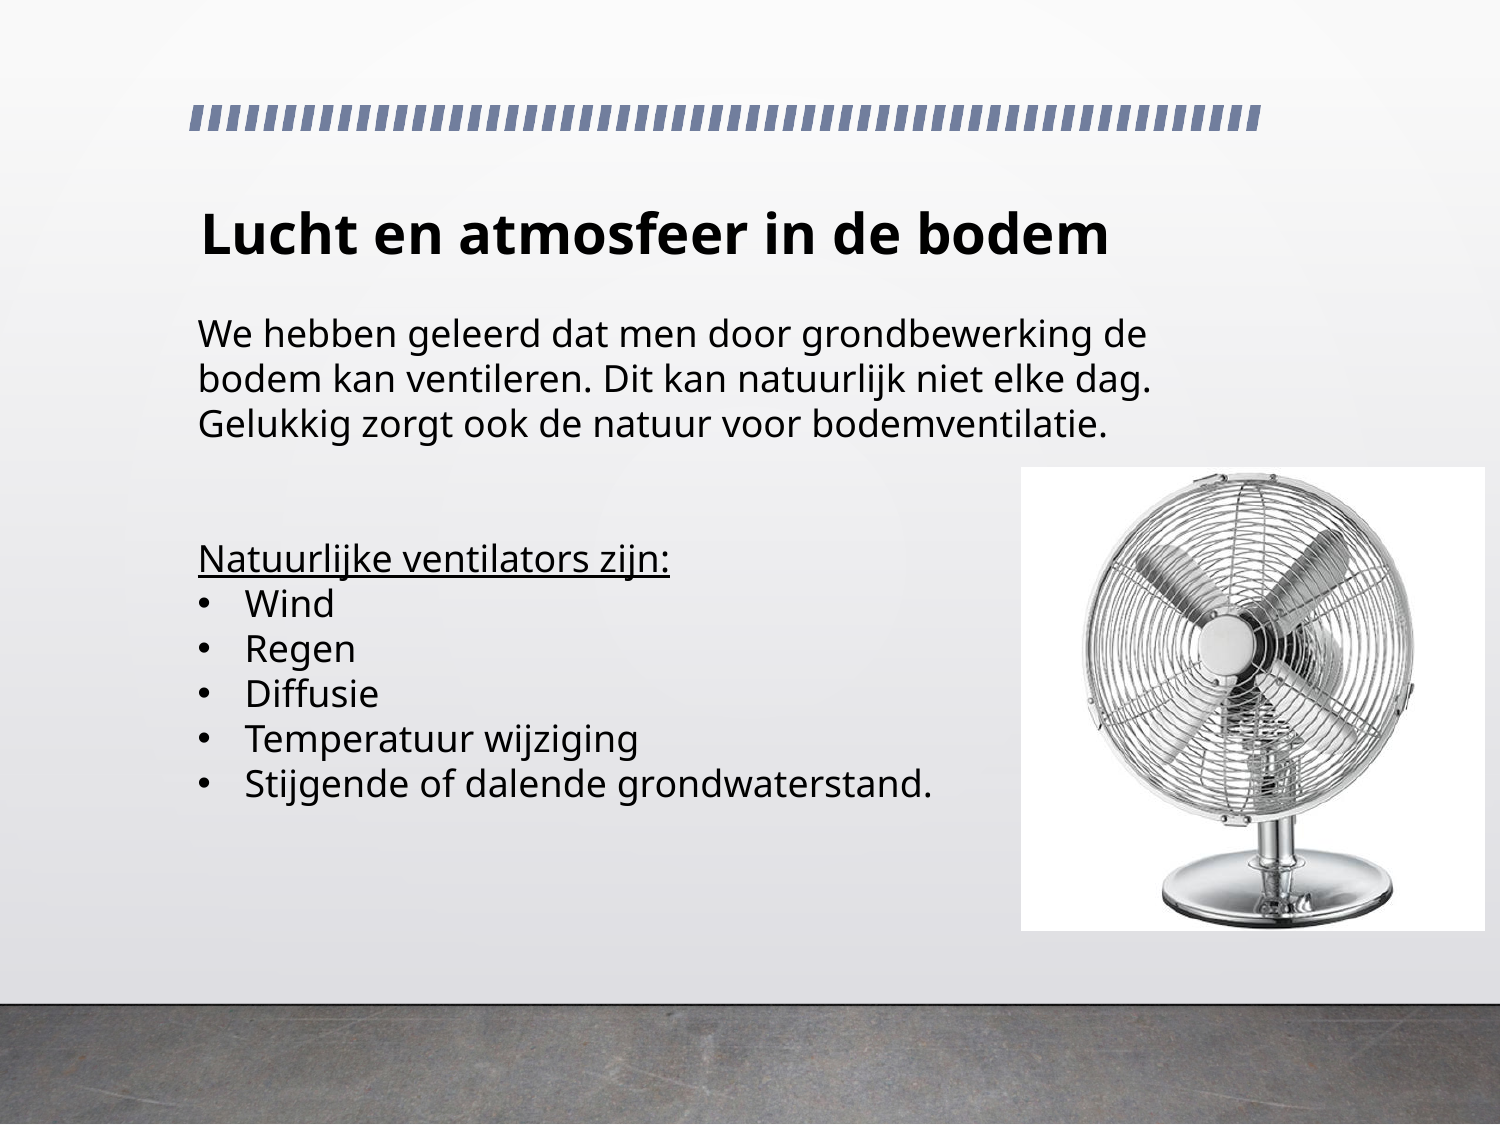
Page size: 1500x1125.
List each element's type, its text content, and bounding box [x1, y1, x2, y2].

picture [0, 1004, 1500, 1124]
picture [1021, 467, 1485, 931]
title Lucht en atmosfeer in de bodem [112, 125, 1199, 268]
text_box We hebben geleerd dat men door grondbewerking de bodem kan ventileren. Dit kan natuurlijk niet elke dag. Gelukkig zorgt ook de natuur voor bodemventilatie. Natuurlijke ventilators zijn: Wind Regen Diffusie Temperatuur wijziging Stijgende of dalende grondwaterstand. [182, 302, 1294, 813]
